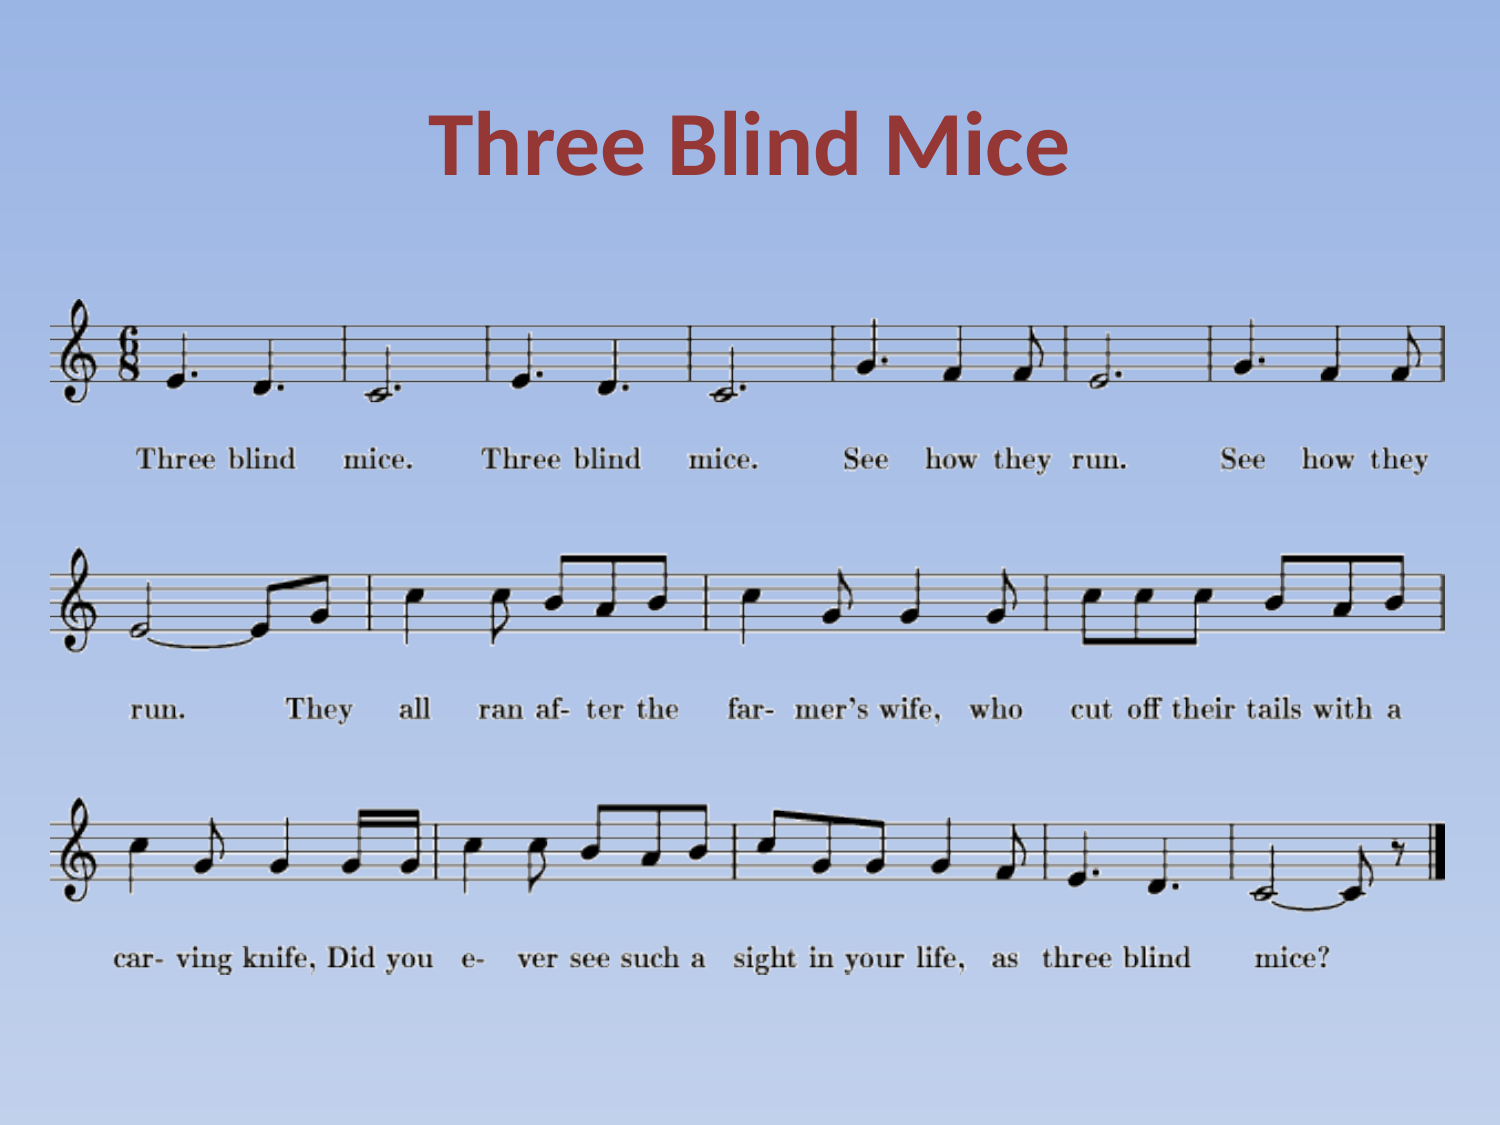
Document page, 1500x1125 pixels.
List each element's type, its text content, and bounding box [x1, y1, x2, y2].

picture [49, 299, 1445, 976]
title Three Blind Mice [75, 45, 1425, 233]
